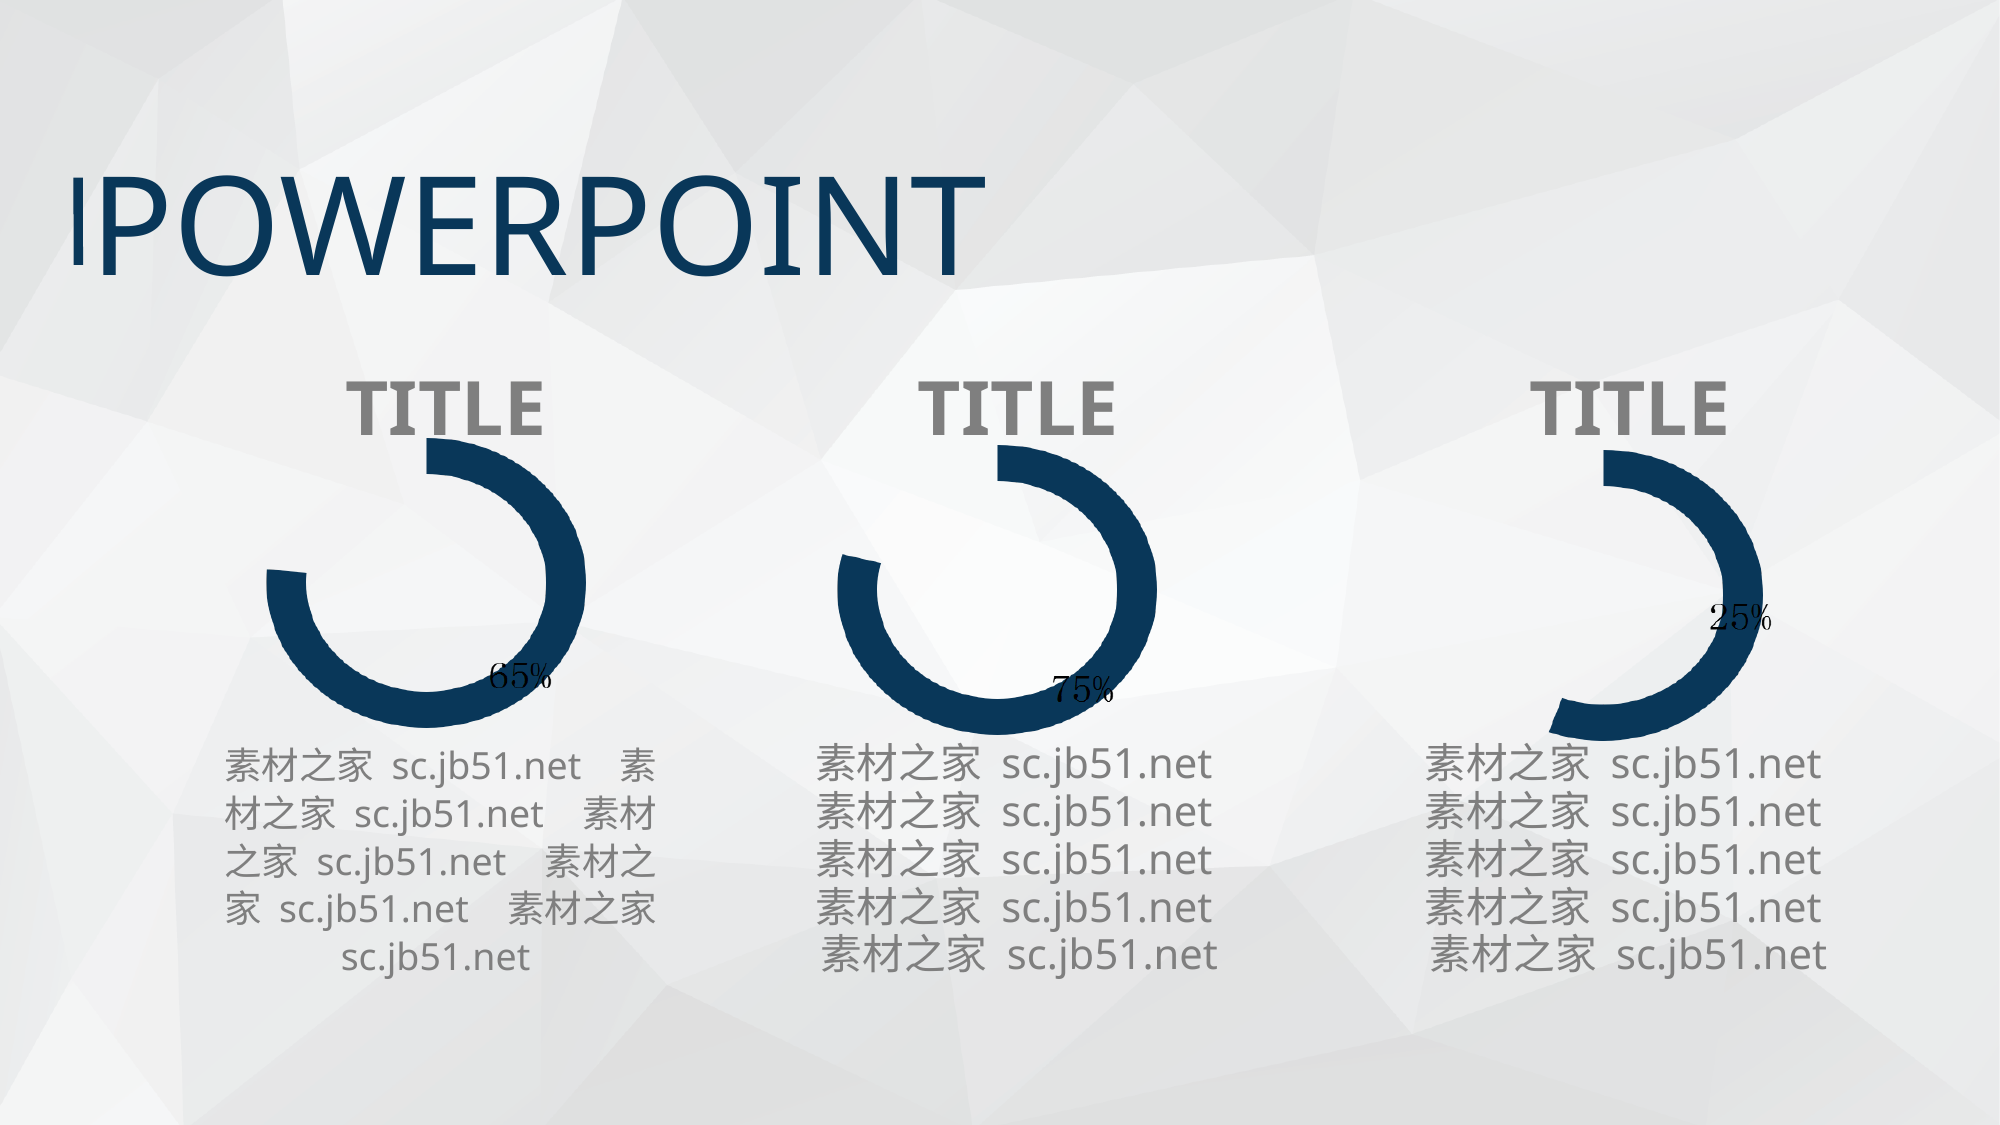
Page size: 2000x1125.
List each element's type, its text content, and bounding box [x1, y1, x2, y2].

text_box 素材之家 sc.jb51.net 素材之家 sc.jb51.net 素材之家 sc.jb51.net 素材之家 sc.jb51.net 素材之家 sc.jb51.net [203, 749, 678, 986]
text_box TITLE [330, 352, 569, 421]
picture [0, 0, 2000, 1125]
text_box 素材之家 sc.jb51.net 素材之家 sc.jb51.net 素材之家 sc.jb51.net 素材之家 sc.jb51.net 素材之家 sc.jb51.net [1379, 760, 1889, 986]
text_box POWERPOINT [75, 130, 1003, 310]
text_box TITLE [1514, 352, 1753, 434]
text_box 素材之家 sc.jb51.net 素材之家 sc.jb51.net 素材之家 sc.jb51.net 素材之家 sc.jb51.net 素材之家 sc.jb51.net [787, 756, 1262, 986]
text_box TITLE [903, 352, 1142, 428]
